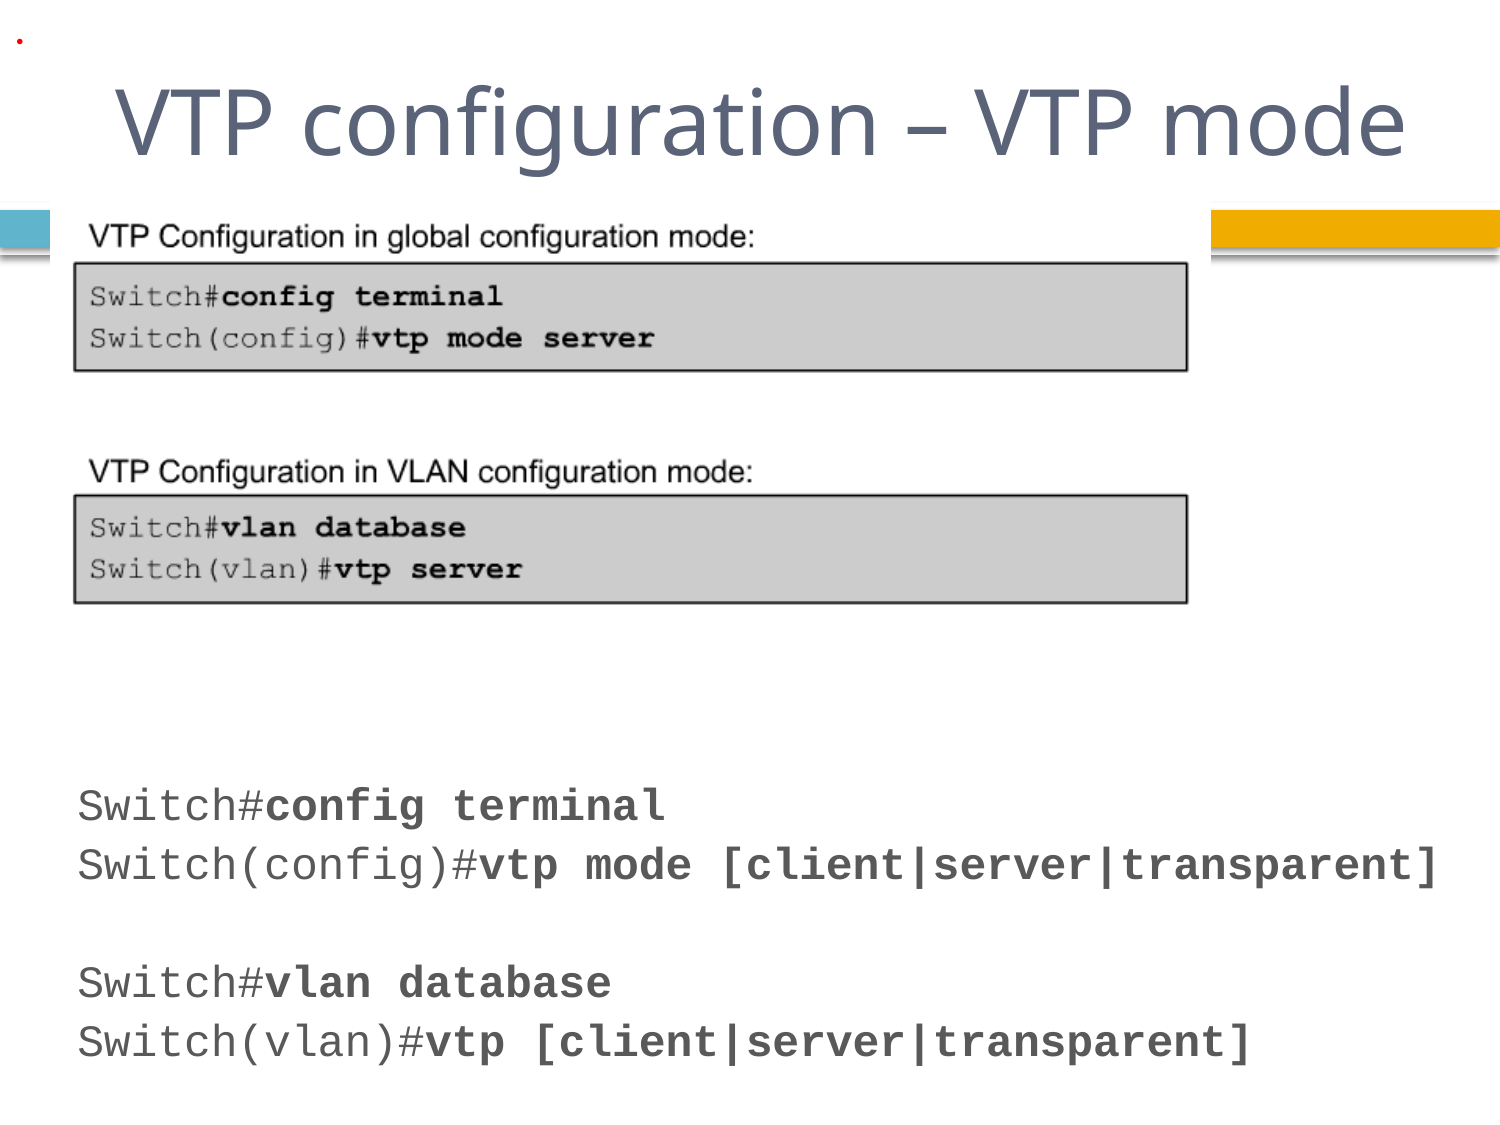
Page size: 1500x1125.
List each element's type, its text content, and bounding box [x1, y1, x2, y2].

list Switch#config terminal Switch(config)#vtp mode [client|server|transparent] Switch#vlan database Switch(vlan)#vtp [client|server|transparent] [62, 774, 1463, 1075]
title VTP configuration – VTP mode [100, 37, 1438, 200]
picture [49, 199, 1212, 637]
text_box . [0, 0, 50, 60]
